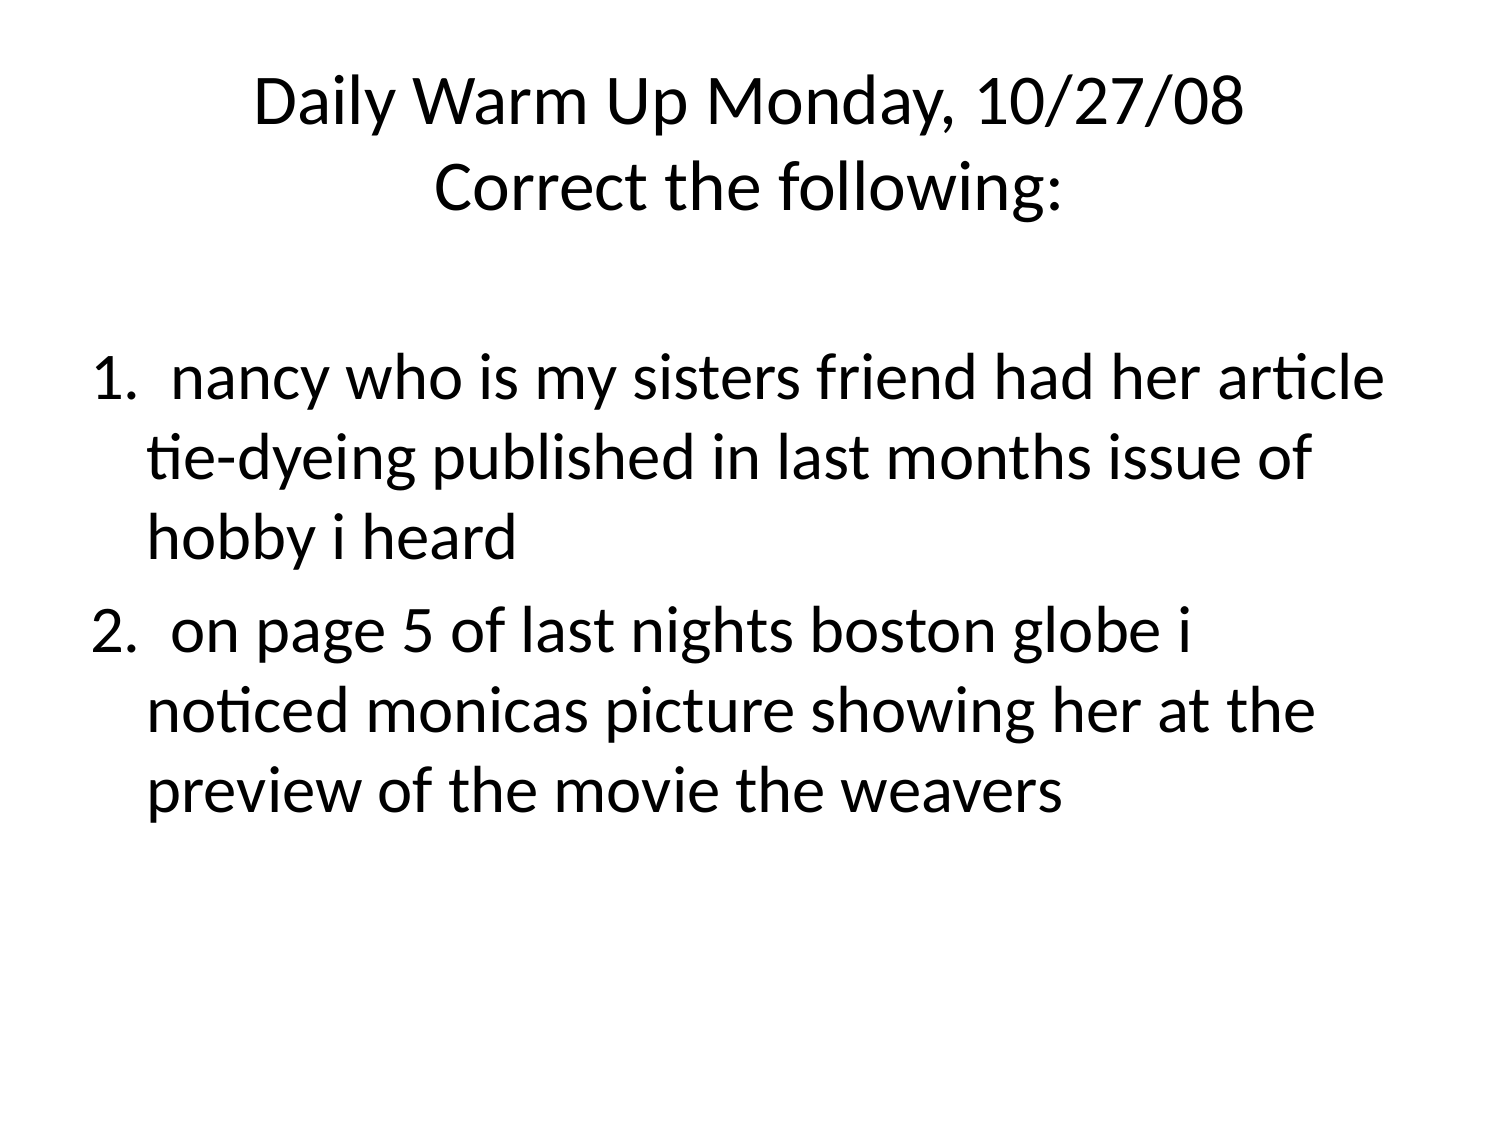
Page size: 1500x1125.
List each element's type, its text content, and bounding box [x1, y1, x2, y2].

title Daily Warm Up Monday, 10/27/08 Correct the following: [75, 45, 1425, 233]
list 1. nancy who is my sisters friend had her article tie-dyeing published in last months issue of hobby i heard 2. on page 5 of last nights boston globe i noticed monicas picture showing her at the preview of the movie the weavers [75, 324, 1425, 1068]
